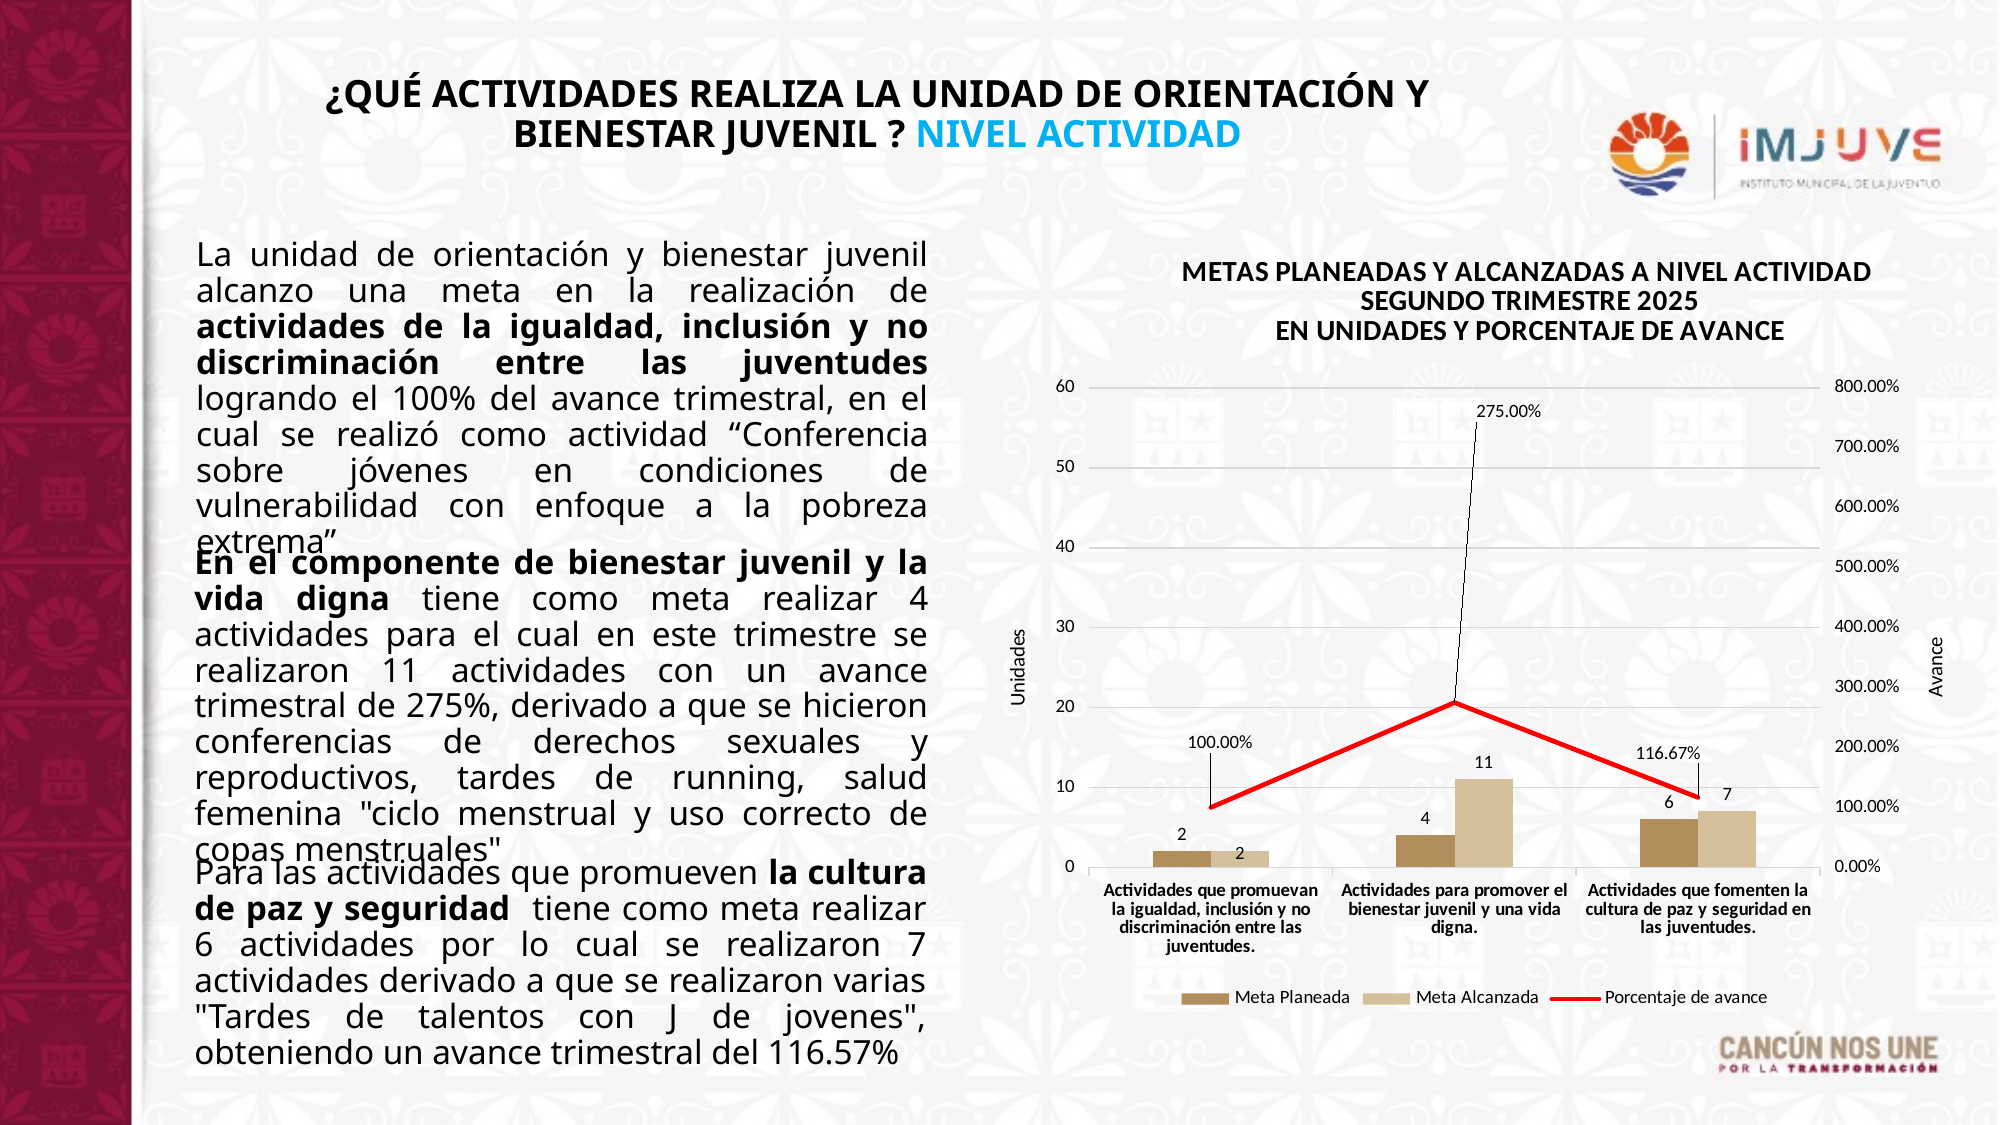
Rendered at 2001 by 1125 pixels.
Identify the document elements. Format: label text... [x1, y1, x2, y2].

text_box ¿QUÉ ACTIVIDADES REALIZA LA UNIDAD DE ORIENTACIÓN Y BIENESTAR JUVENIL ? NIVEL ACTIVIDAD [257, 67, 1498, 164]
chart [976, 232, 1974, 1015]
picture [0, 0, 2001, 1125]
text_box En el componente de bienestar juvenil y la vida digna tiene como meta realizar 4 actividades para el cual en este trimestre se realizaron 11 actividades con un avance trimestral de 275%, derivado a que se hicieron conferencias de derechos sexuales y reproductivos, tardes de running, salud femenina "ciclo menstrual y uso correcto de copas menstruales" [179, 538, 944, 877]
text_box La unidad de orientación y bienestar juvenil alcanzo una meta en la realización de actividades de la igualdad, inclusión y no discriminación entre las juventudes logrando el 100% del avance trimestral, en el cual se realizó como actividad “Conferencia sobre jóvenes en condiciones de vulnerabilidad con enfoque a la pobreza extrema” [181, 230, 944, 538]
text_box Para las actividades que promueven la cultura de paz y seguridad tiene como meta realizar 6 actividades por lo cual se realizaron 7 actividades derivado a que se realizaron varias "Tardes de talentos con J de jovenes", obteniendo un avance trimestral del 116.57% [179, 848, 943, 1079]
